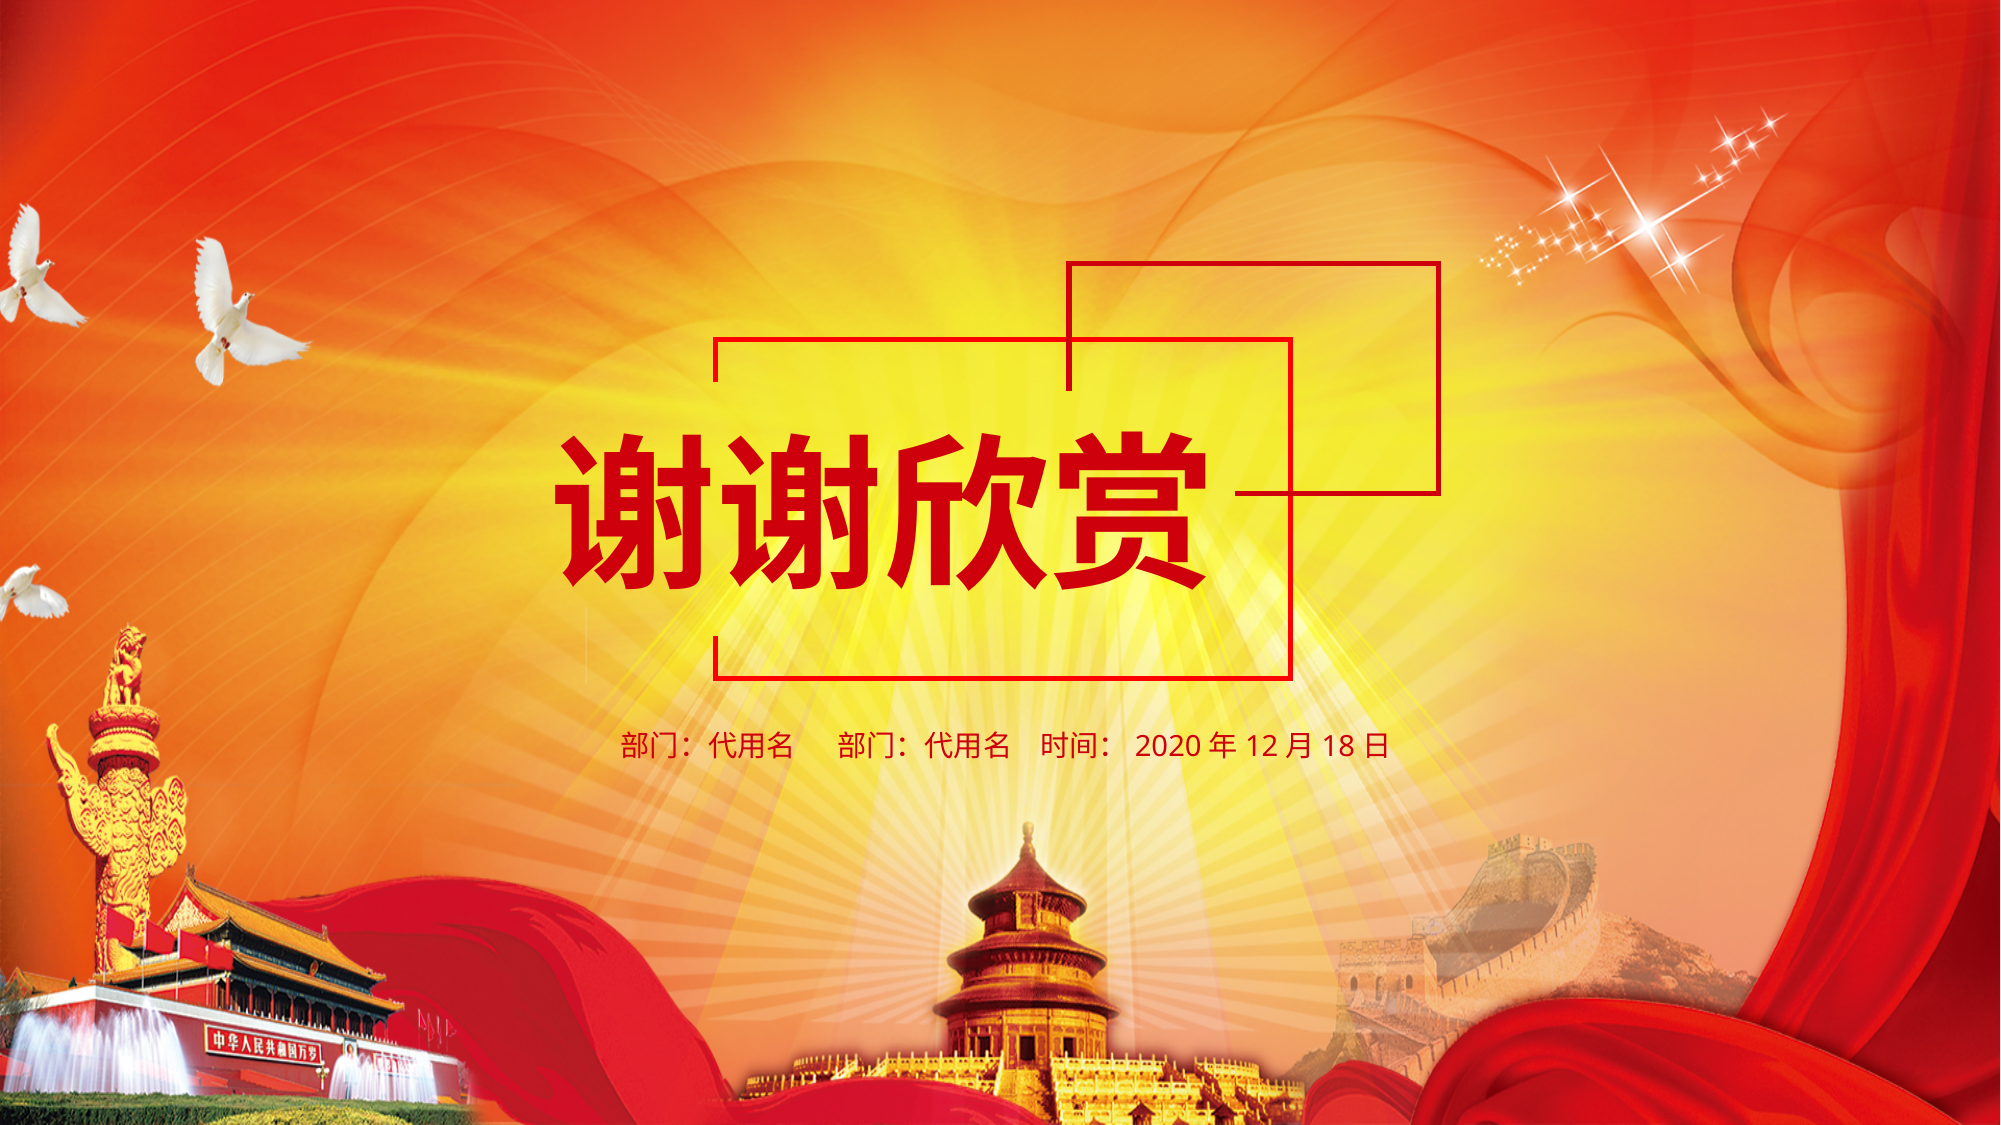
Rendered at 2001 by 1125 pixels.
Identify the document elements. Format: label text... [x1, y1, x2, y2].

picture [0, 0, 2001, 1125]
text_box 谢谢欣赏 [510, 401, 1257, 617]
text_box [715, 494, 1292, 680]
text_box 部门：代用名 [904, 720, 1020, 770]
text_box [1068, 262, 1440, 494]
text_box 时间：2020年12月18日 [1020, 720, 1412, 770]
text_box 部门：代用名 [512, 720, 904, 770]
text_box [715, 338, 1083, 401]
